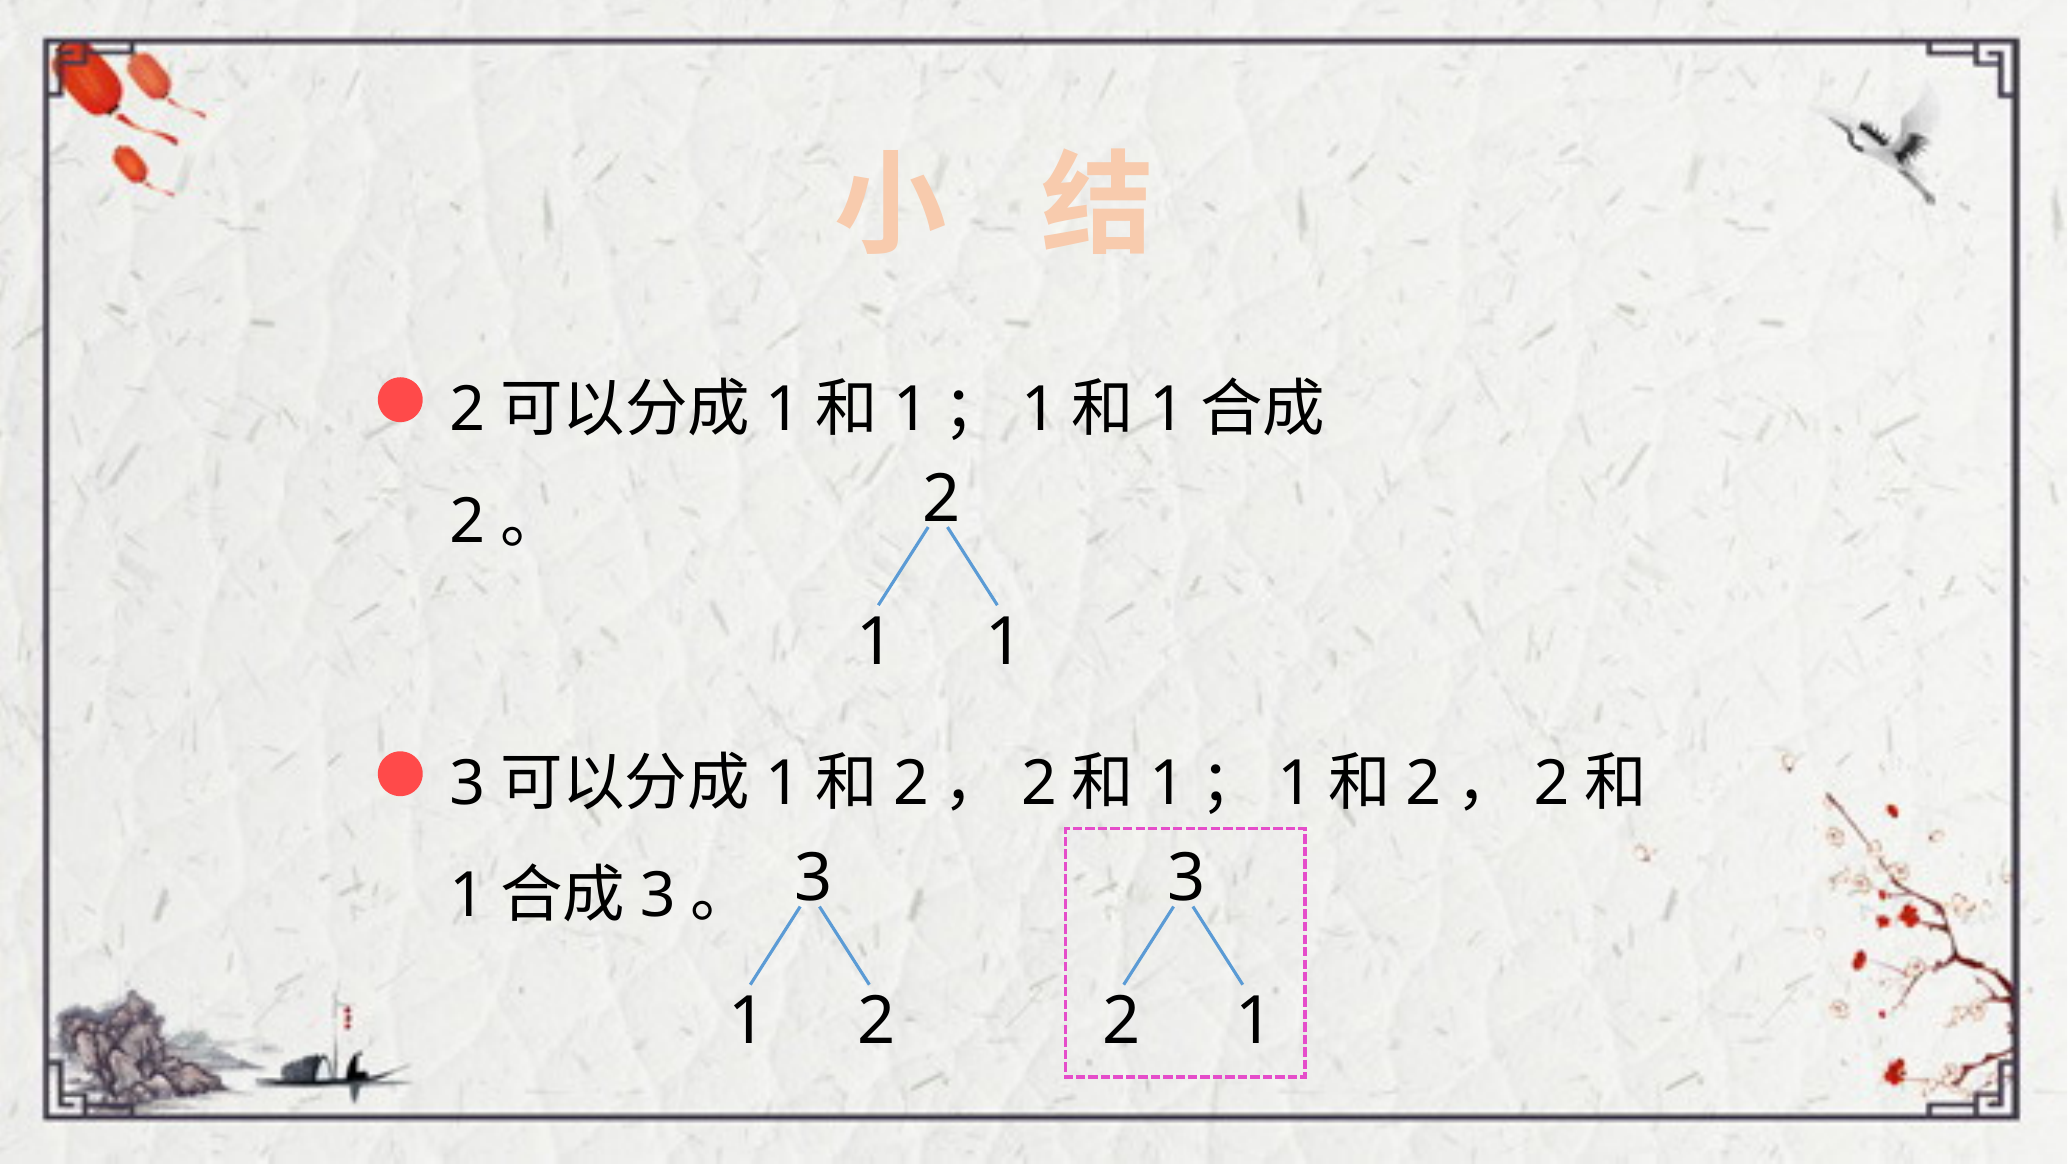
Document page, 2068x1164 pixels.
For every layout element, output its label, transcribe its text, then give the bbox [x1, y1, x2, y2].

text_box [841, 446, 1055, 687]
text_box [1065, 826, 1305, 1078]
text_box [376, 376, 424, 424]
text_box 2可以分成1和1；1和1合成2。 [434, 322, 1360, 563]
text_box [713, 826, 927, 1066]
text_box 3可以分成1和2，2和1；1和2，2和1合成3。 [434, 696, 1691, 937]
picture [0, 0, 2068, 1164]
text_box [376, 750, 424, 798]
text_box 小 结 [820, 124, 1169, 275]
